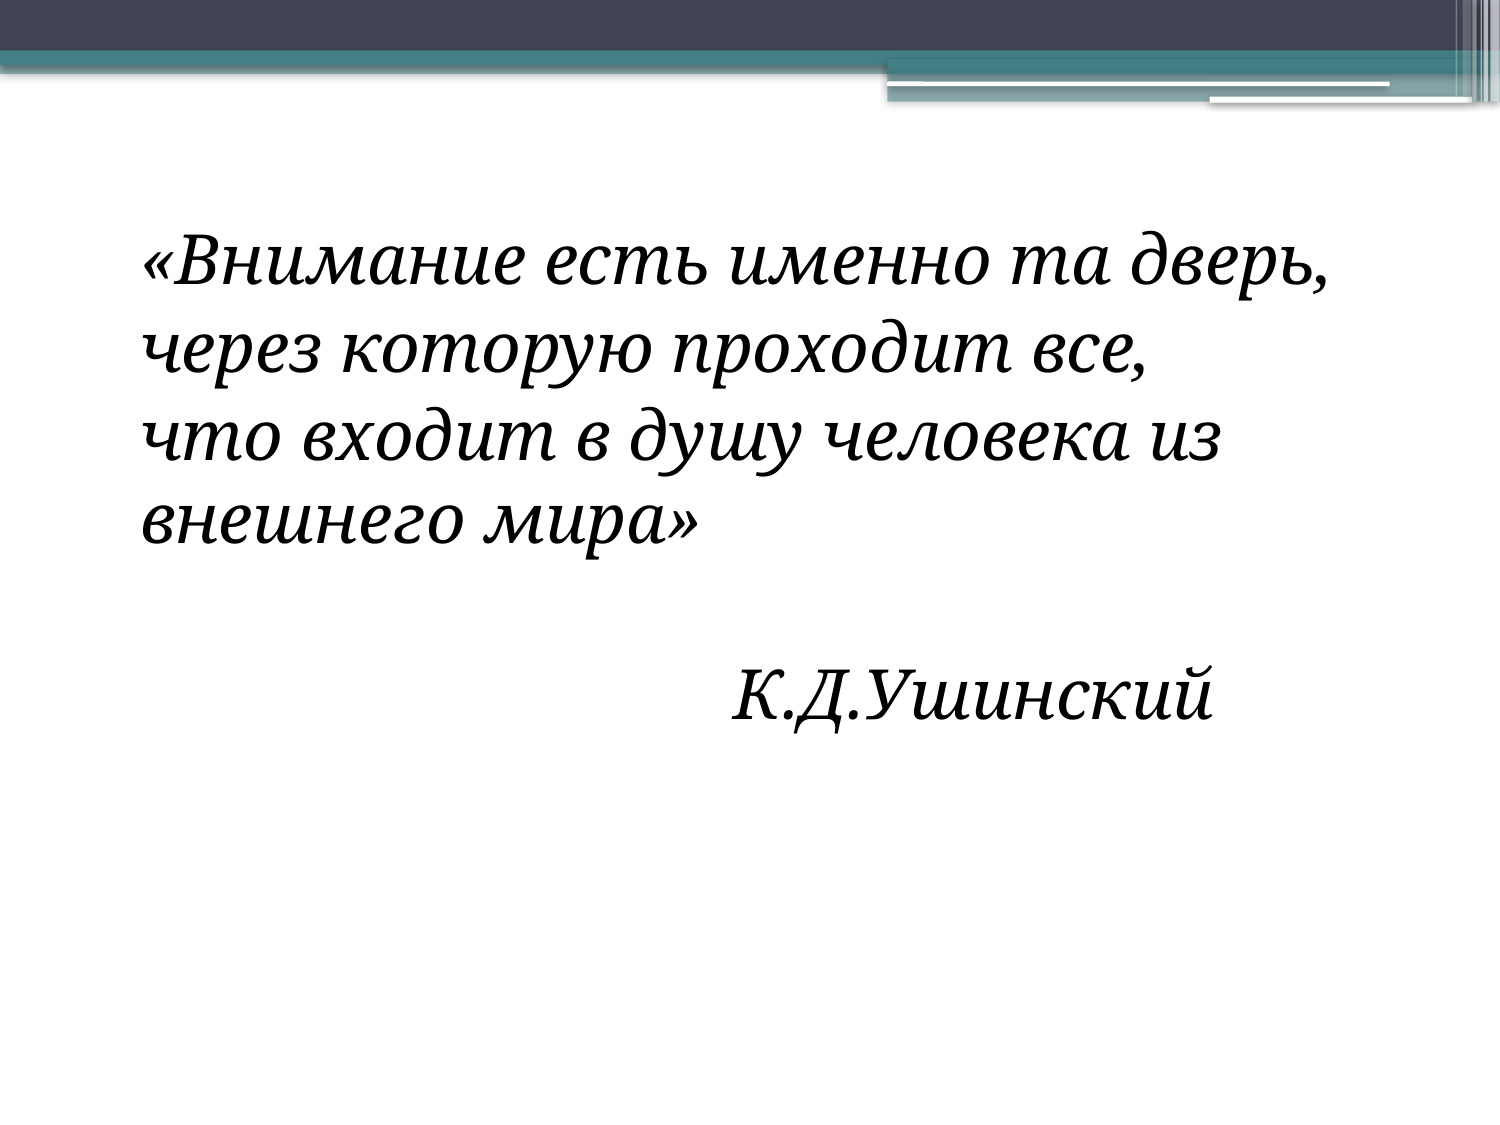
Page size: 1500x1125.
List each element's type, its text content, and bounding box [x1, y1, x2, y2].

list «Внимание есть именно та дверь, через которую проходит все, что входит в душу человека из внешнего мира» К.Д.Ушинский [118, 208, 1394, 800]
